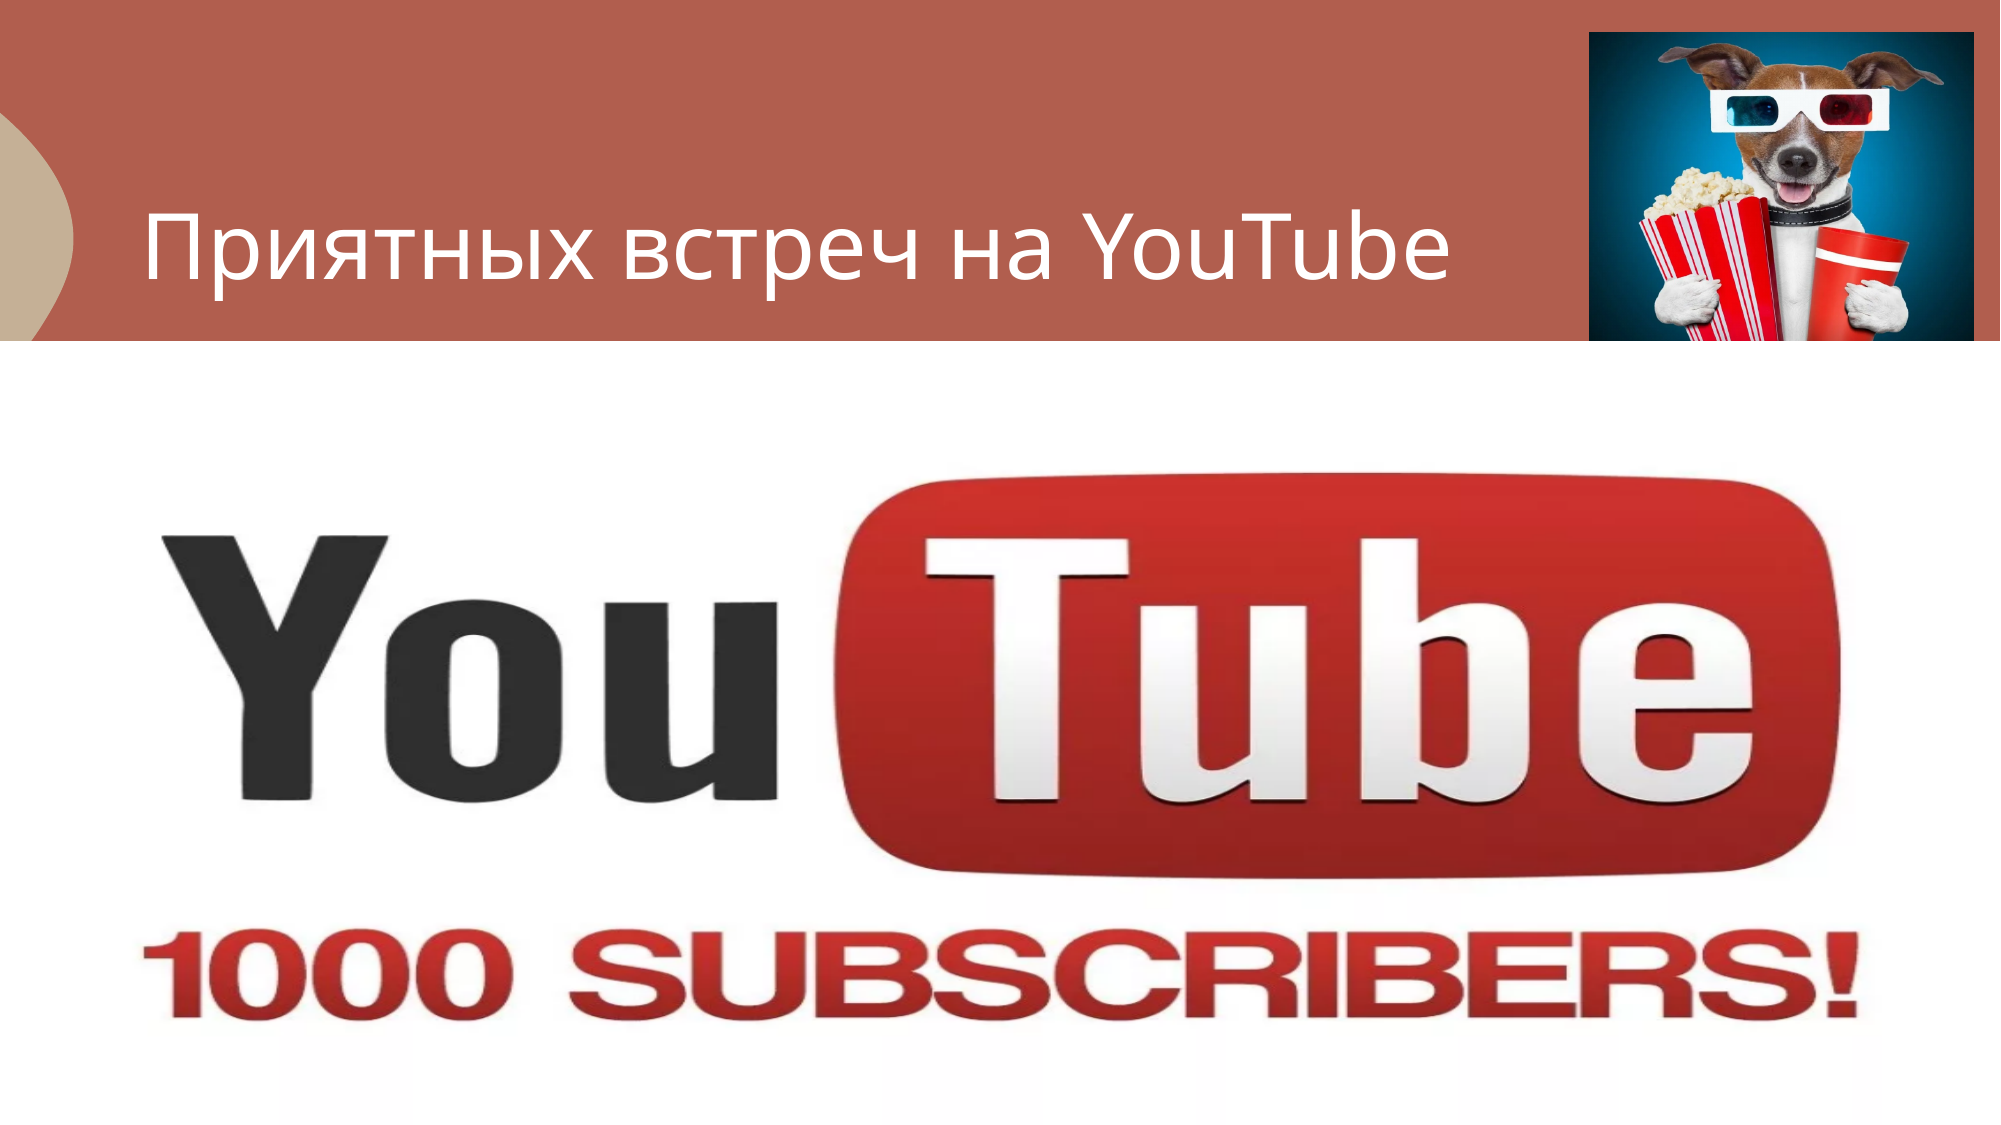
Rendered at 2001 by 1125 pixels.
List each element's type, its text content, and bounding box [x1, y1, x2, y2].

picture [0, 341, 2000, 1125]
title Приятных встреч на YouTube [125, 125, 1589, 341]
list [1589, 32, 1974, 341]
